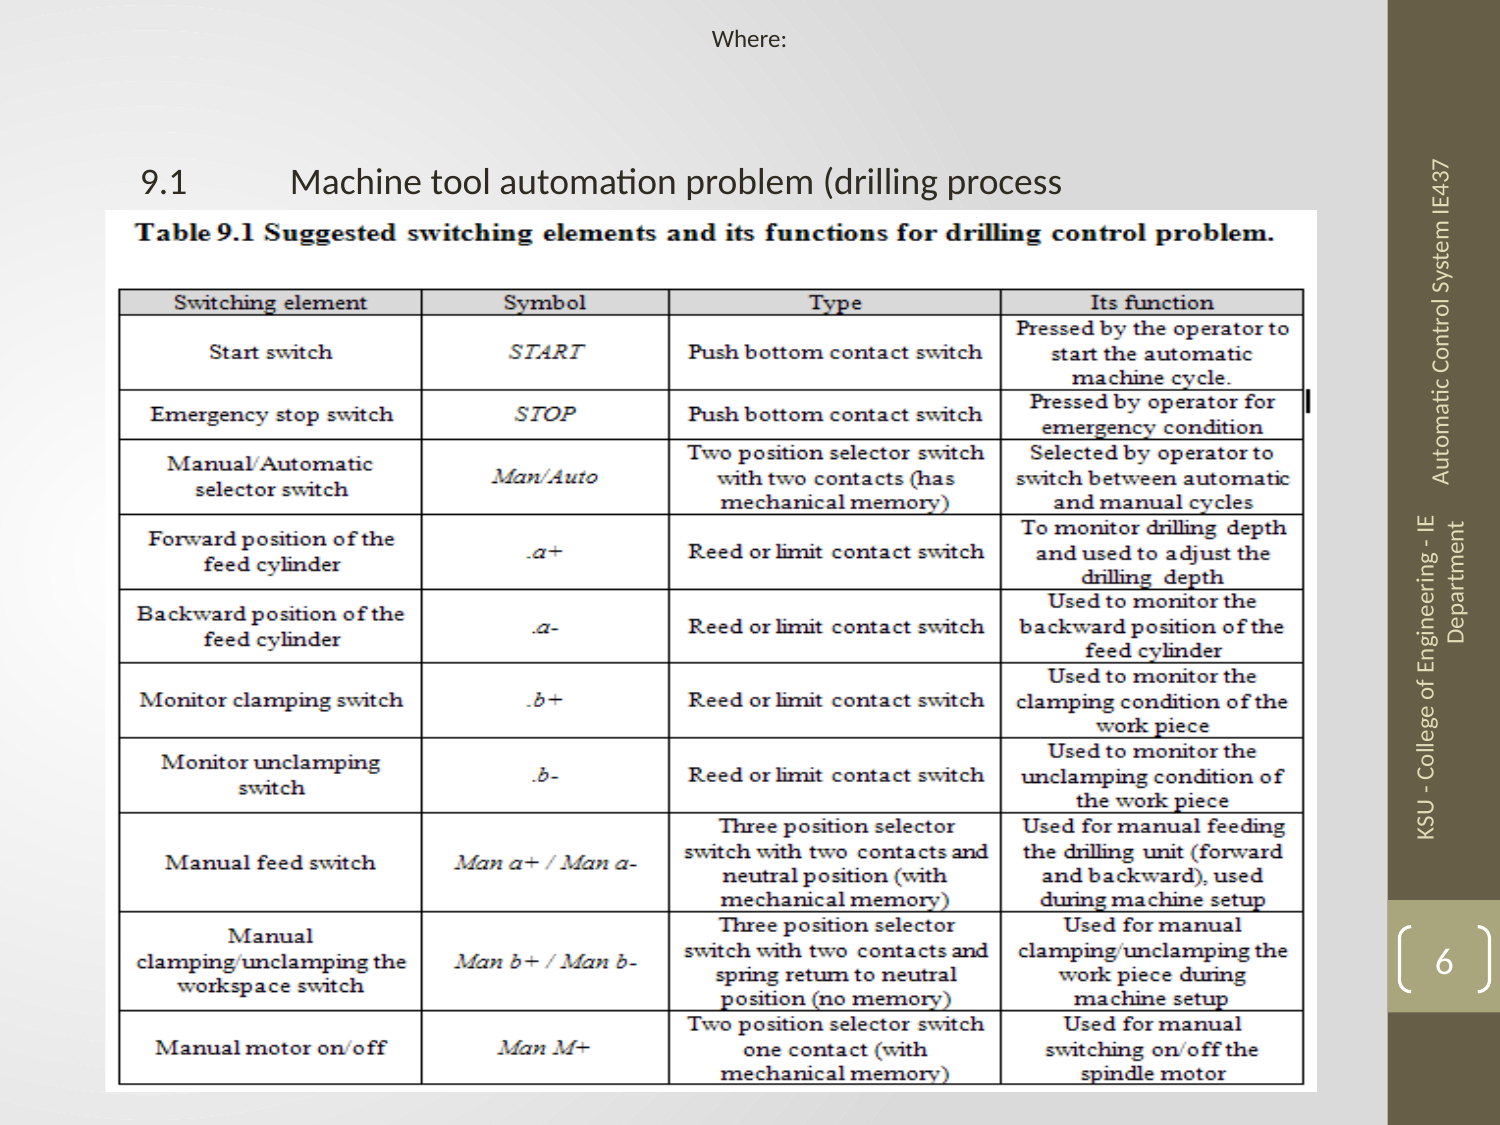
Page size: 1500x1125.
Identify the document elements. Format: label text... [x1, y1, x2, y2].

slide_number Automatic Control System IE437 [1408, 100, 1469, 500]
text_box Where: [697, 15, 803, 60]
footer KSU - College of Engineering - IE Department [1408, 500, 1469, 889]
text_box 9.1 Machine tool automation problem (drilling process automation) [49, 149, 1250, 300]
slide_number 6 [1397, 925, 1492, 994]
picture [104, 210, 1318, 1092]
